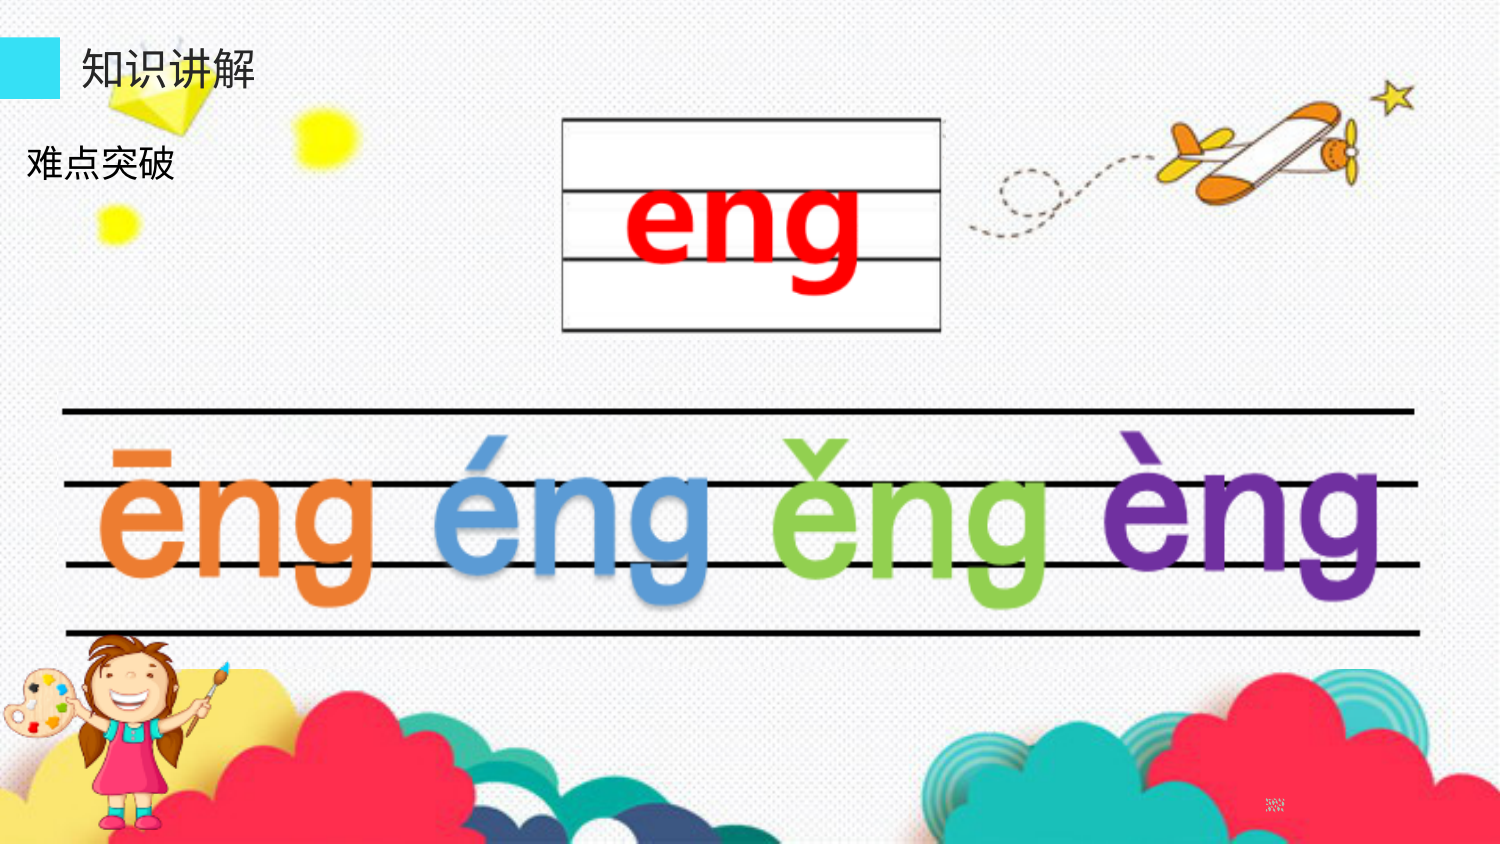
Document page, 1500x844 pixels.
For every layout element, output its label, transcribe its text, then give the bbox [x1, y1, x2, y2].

picture [0, 0, 1500, 844]
text_box 知识讲解 [69, 35, 298, 100]
text_box 难点突破 [14, 111, 221, 191]
text_box [0, 36, 61, 100]
